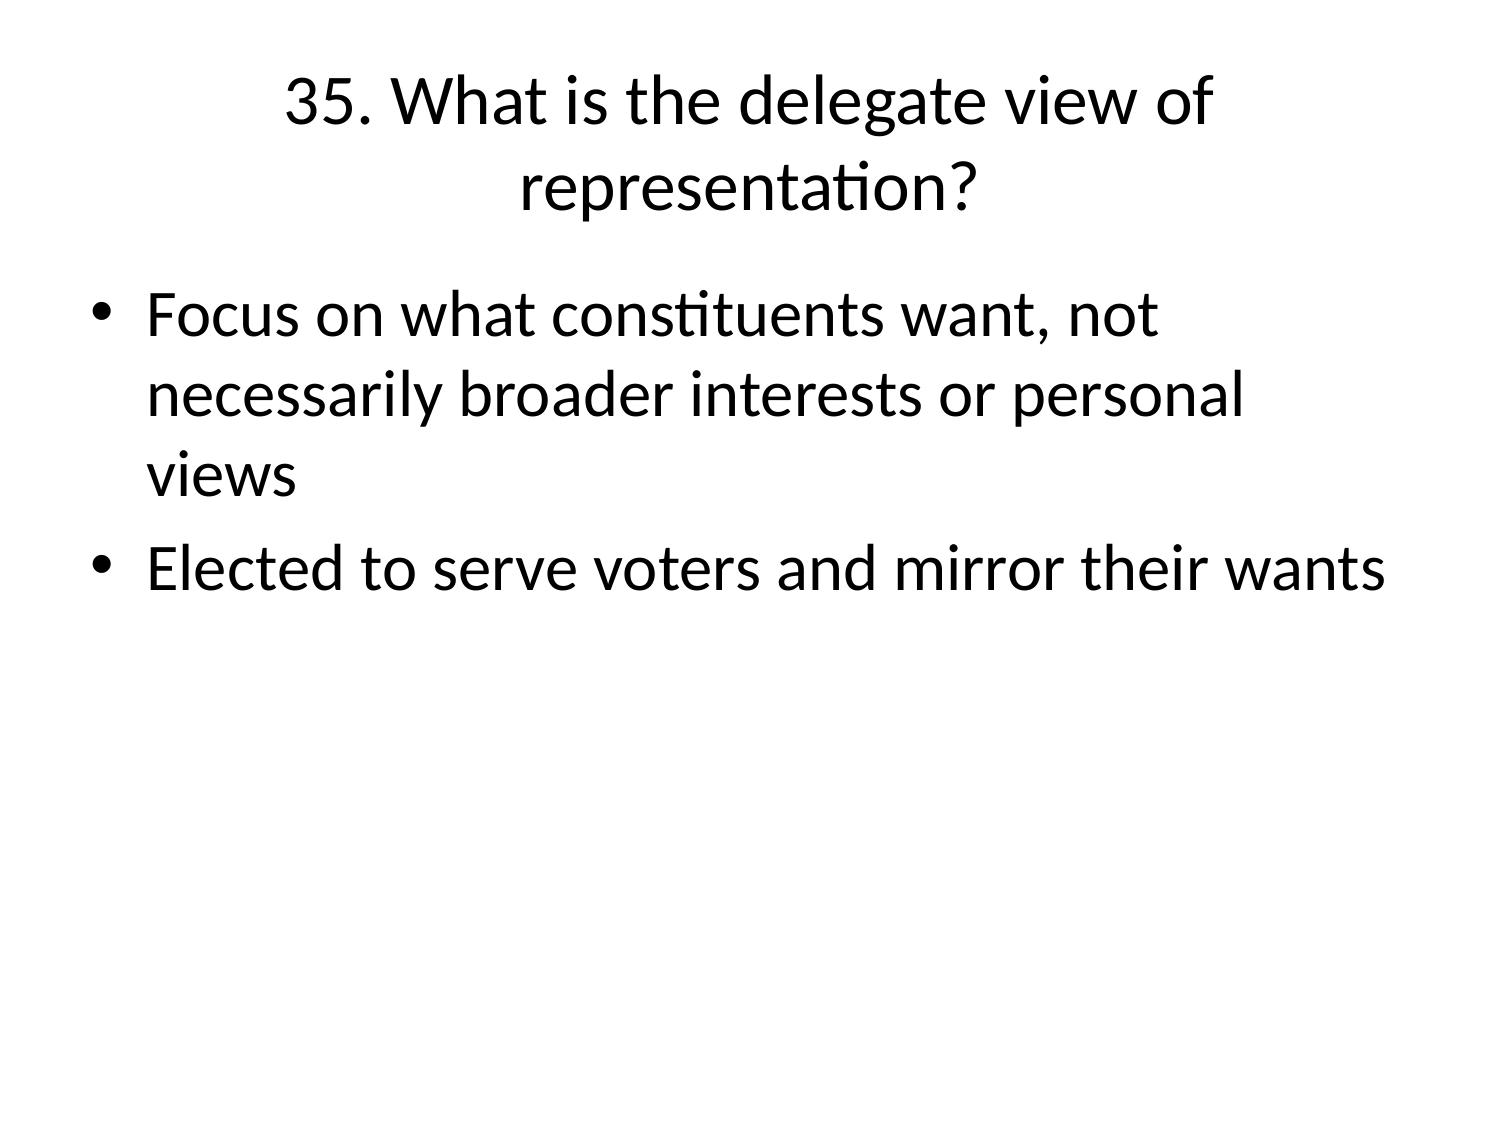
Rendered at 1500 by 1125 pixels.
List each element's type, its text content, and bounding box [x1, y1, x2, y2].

list Focus on what constituents want, not necessarily broader interests or personal views Elected to serve voters and mirror their wants [75, 262, 1425, 1005]
title 35. What is the delegate view of representation? [75, 45, 1425, 233]
